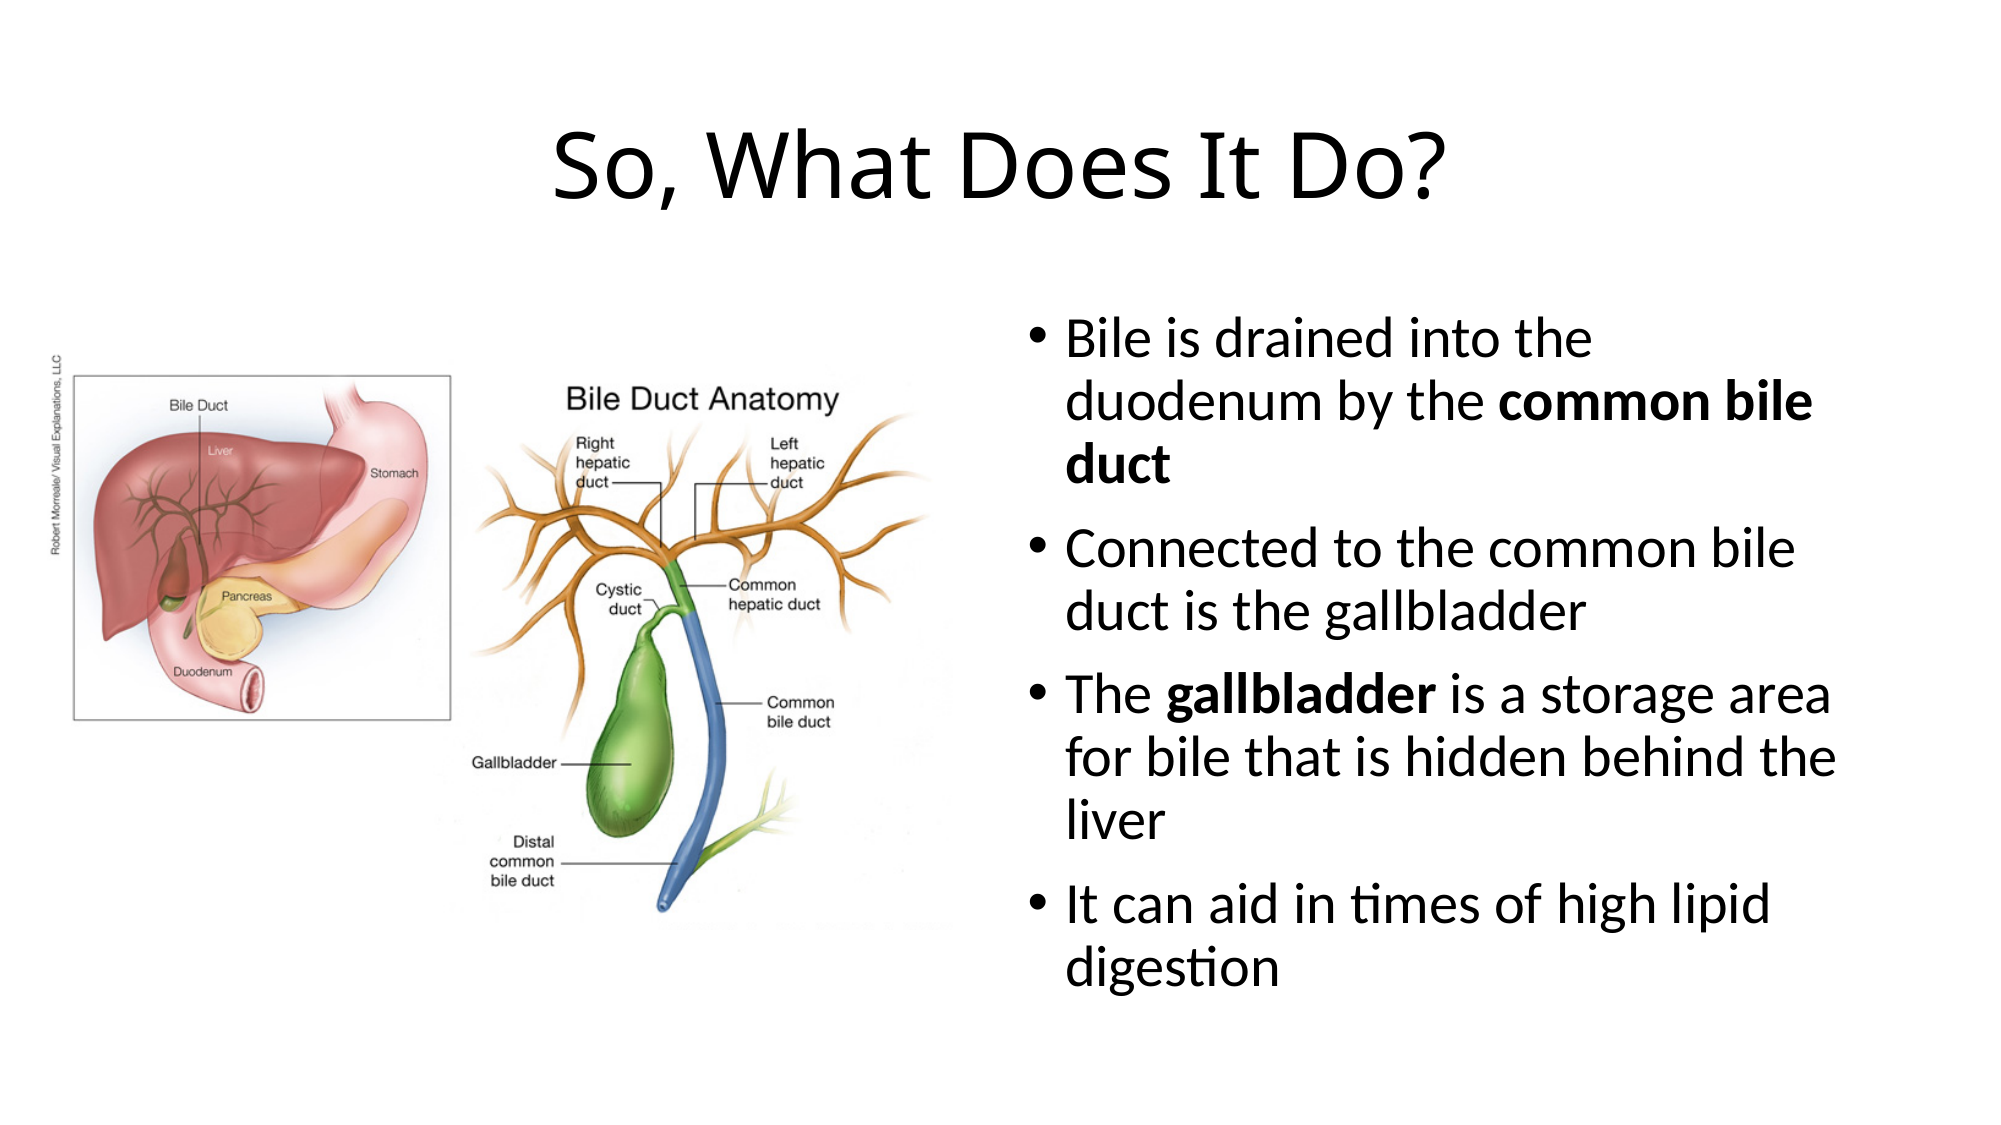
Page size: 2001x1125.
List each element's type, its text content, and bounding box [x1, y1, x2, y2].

picture [47, 327, 964, 930]
list Bile is drained into the duodenum by the common bile duct Connected to the common bile duct is the gallbladder The gallbladder is a storage area for bile that is hidden behind the liver It can aid in times of high lipid digestion [1012, 299, 1863, 1014]
title So, What Does It Do? [137, 59, 1863, 278]
